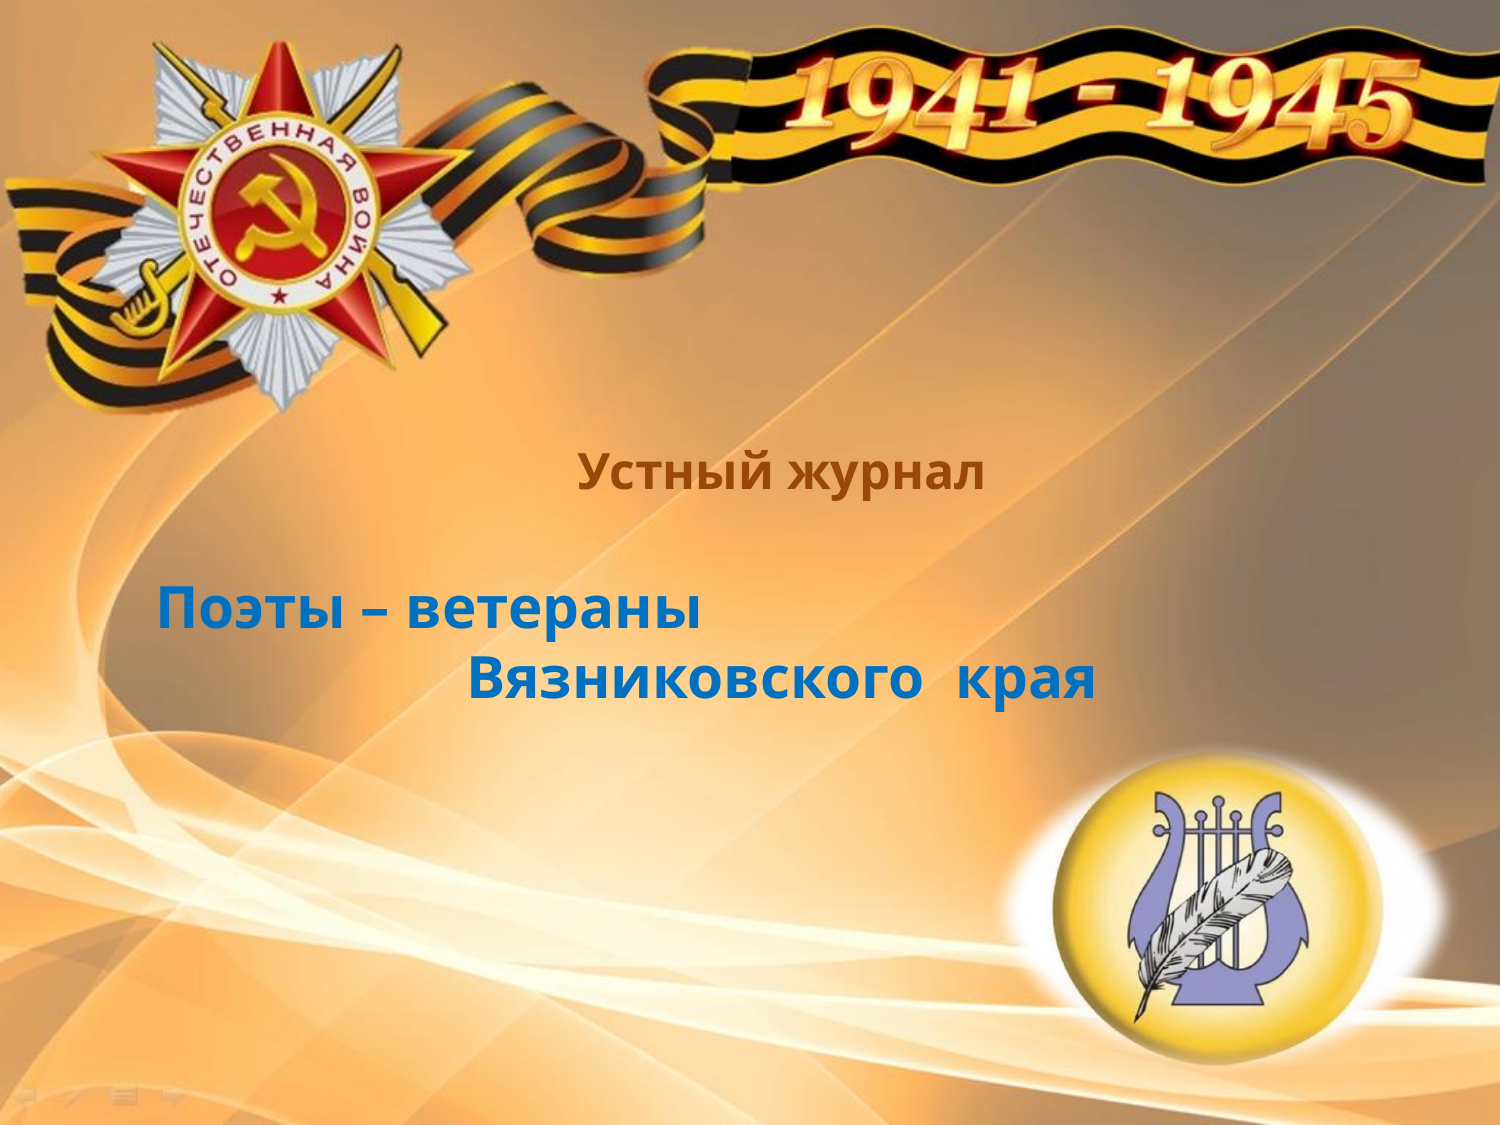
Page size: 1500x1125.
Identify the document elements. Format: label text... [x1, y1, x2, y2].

text_box Устный журнал Поэты – ветераны Вязниковского края [140, 432, 1424, 718]
picture [0, 0, 1500, 1125]
